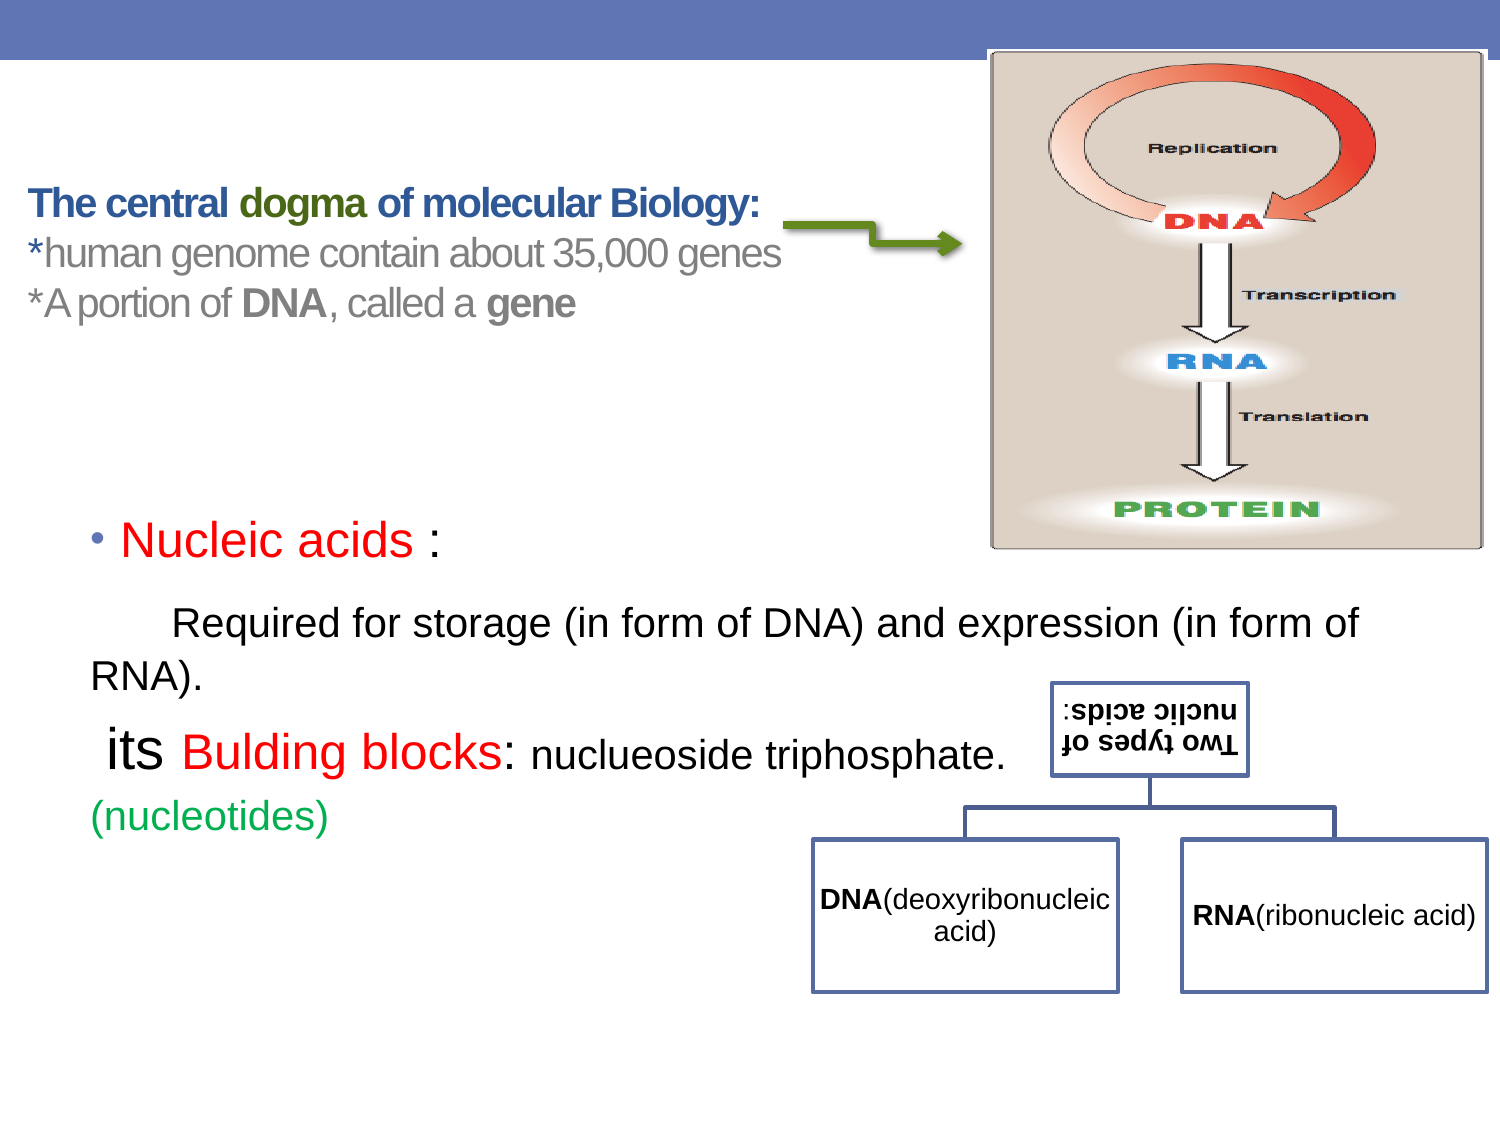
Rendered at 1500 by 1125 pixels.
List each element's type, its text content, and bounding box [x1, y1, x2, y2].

title The central dogma of molecular Biology: *human genome contain about 35,000 genes *A portion of DNA, called a gene [12, 163, 984, 338]
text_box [782, 224, 963, 244]
picture [987, 49, 1488, 551]
list Nucleic acids : Required for storage (in form of DNA) and expression (in form of RNA). its Bulding blocks: nuclueoside triphosphate. (nucleotides) [75, 500, 1425, 1005]
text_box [812, 612, 1488, 1063]
